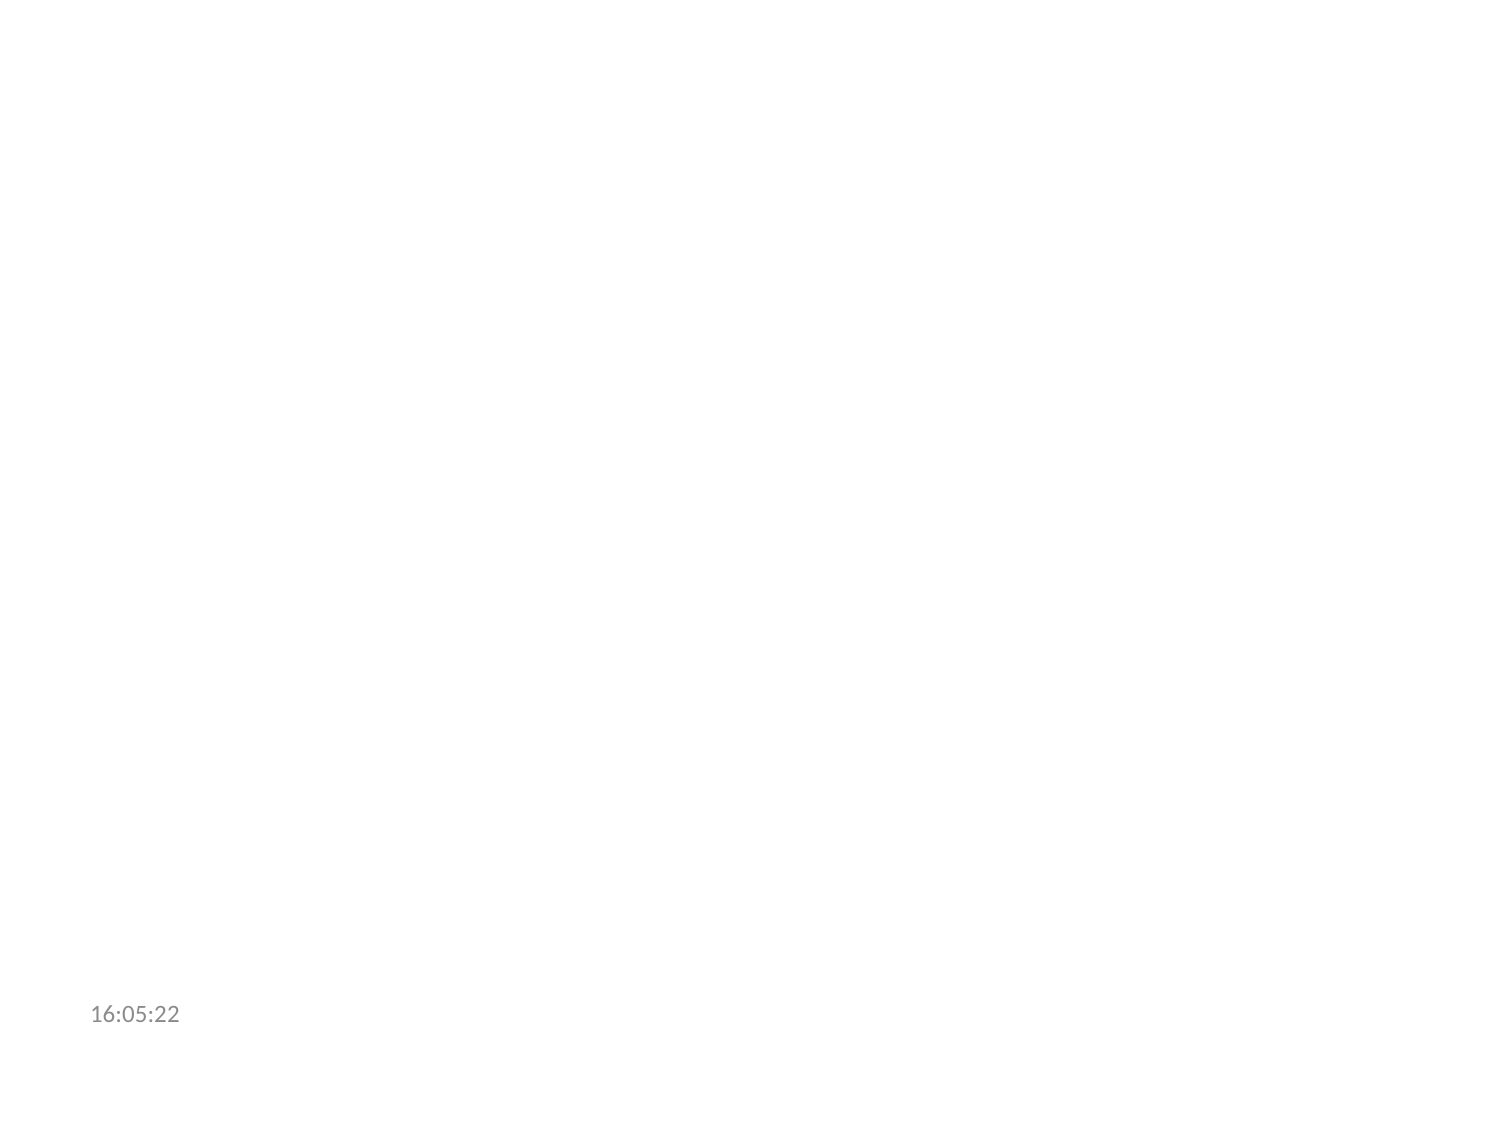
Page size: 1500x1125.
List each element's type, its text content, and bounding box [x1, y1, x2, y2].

text_box 15:35:09 [75, 982, 425, 1043]
